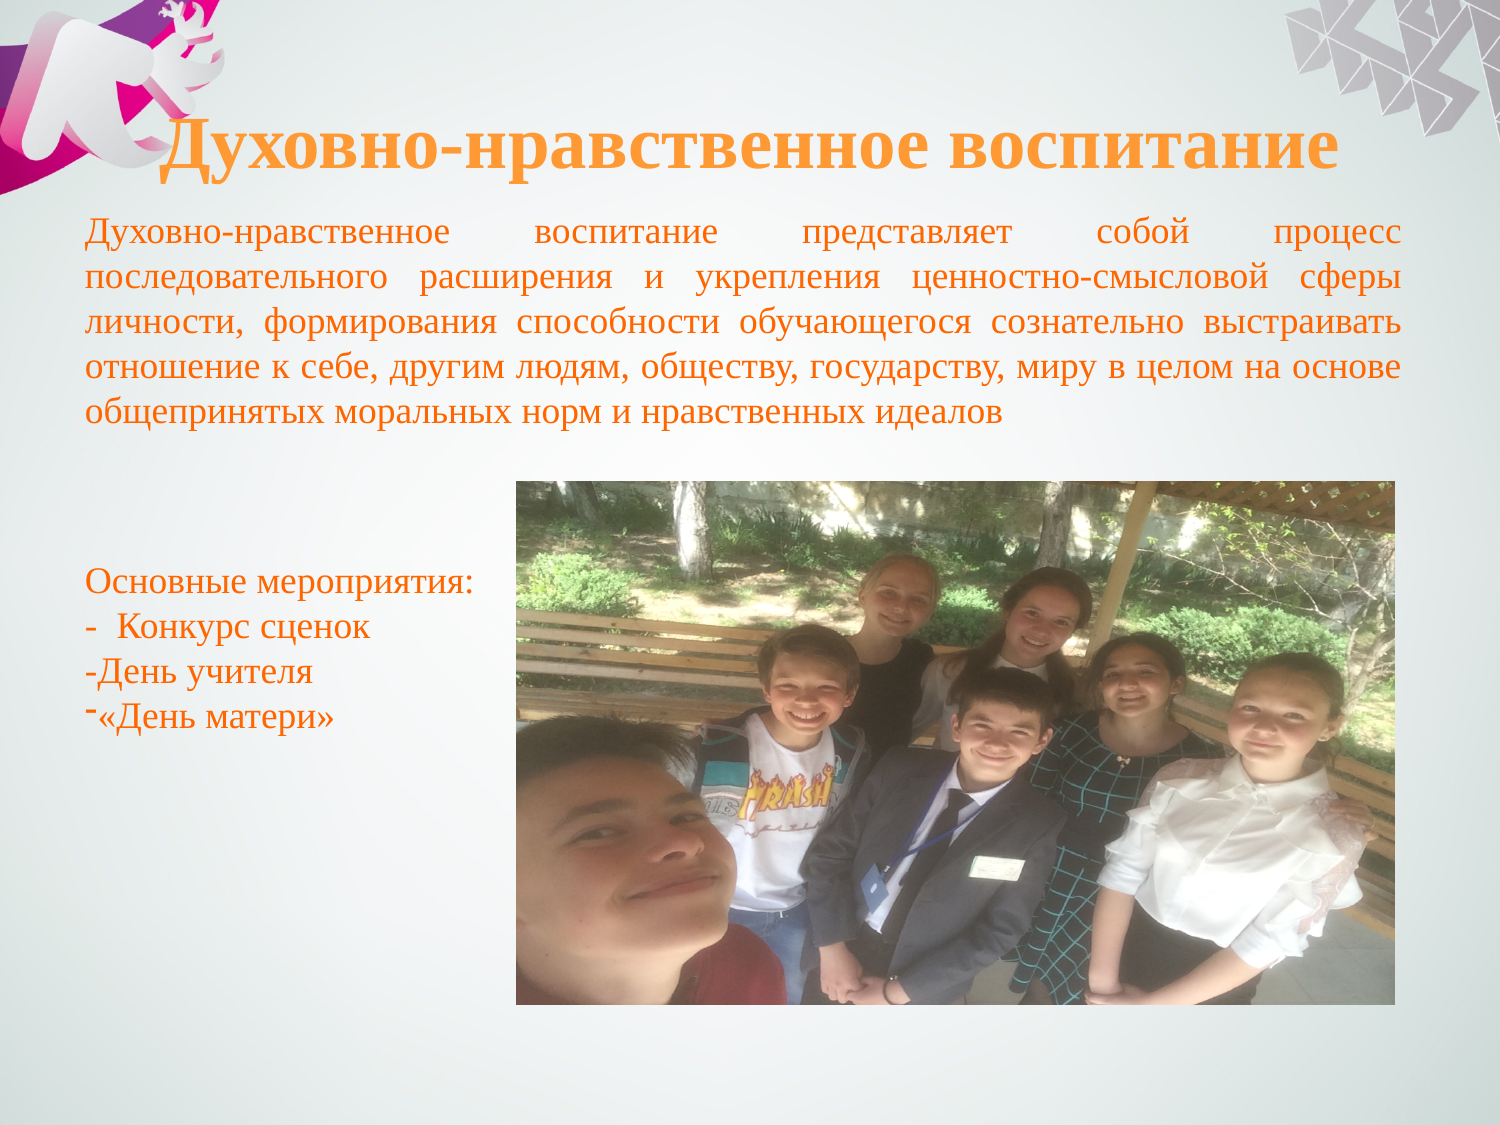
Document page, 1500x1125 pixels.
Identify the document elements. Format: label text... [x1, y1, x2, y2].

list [515, 480, 1395, 1006]
title Духовно-нравственное воспитание [75, 45, 1425, 233]
text_box Духовно-нравственное воспитание представляет собой процесс последовательного расширения и укрепления ценностно-смысловой сферы личности, формирования способности обучающегося сознательно выстраивать отношение к себе, другим людям, обществу, государству, миру в целом на основе общепринятых моральных норм и нравственных идеалов [70, 199, 1418, 439]
text_box Основные мероприятия: - Конкурс сценок -День учителя «День матери» [70, 503, 510, 744]
picture [0, 0, 1500, 1125]
